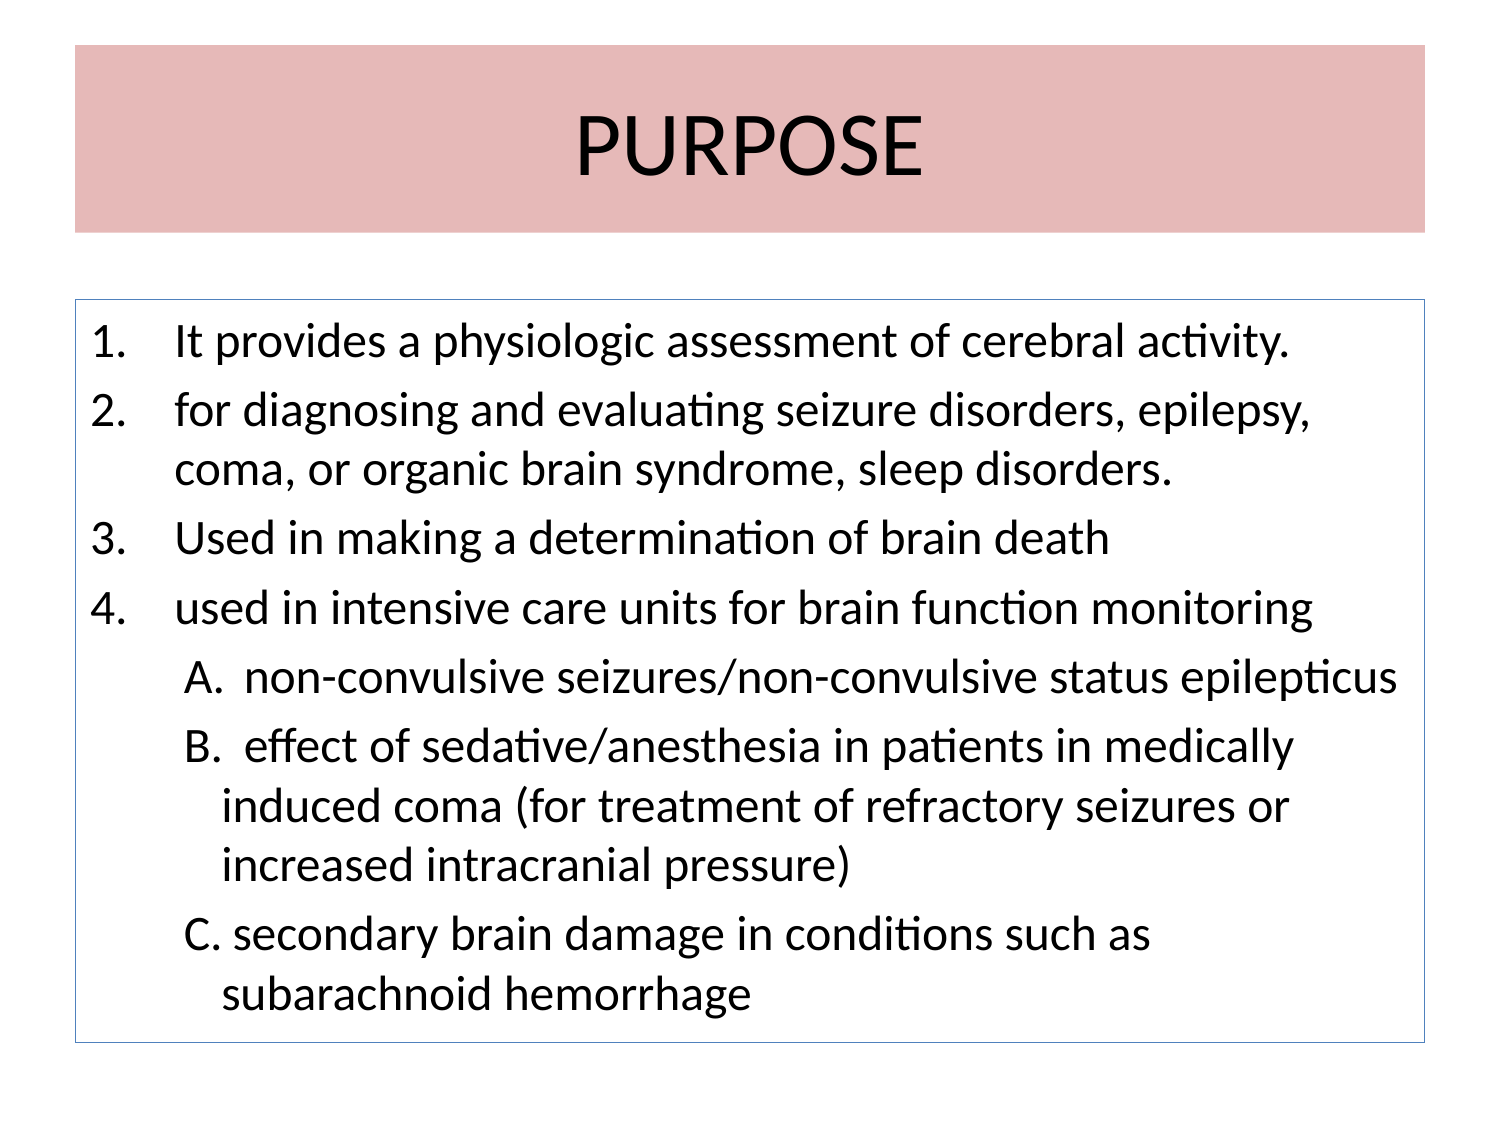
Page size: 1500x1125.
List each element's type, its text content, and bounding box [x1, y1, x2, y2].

list It provides a physiologic assessment of cerebral activity. for diagnosing and evaluating seizure disorders, epilepsy, coma, or organic brain syndrome, sleep disorders. Used in making a determination of brain death used in intensive care units for brain function monitoring non-convulsive seizures/non-convulsive status epilepticus effect of sedative/anesthesia in patients in medically induced coma (for treatment of refractory seizures or increased intracranial pressure) secondary brain damage in conditions such as subarachnoid hemorrhage [75, 299, 1425, 1043]
title PURPOSE [75, 45, 1425, 233]
